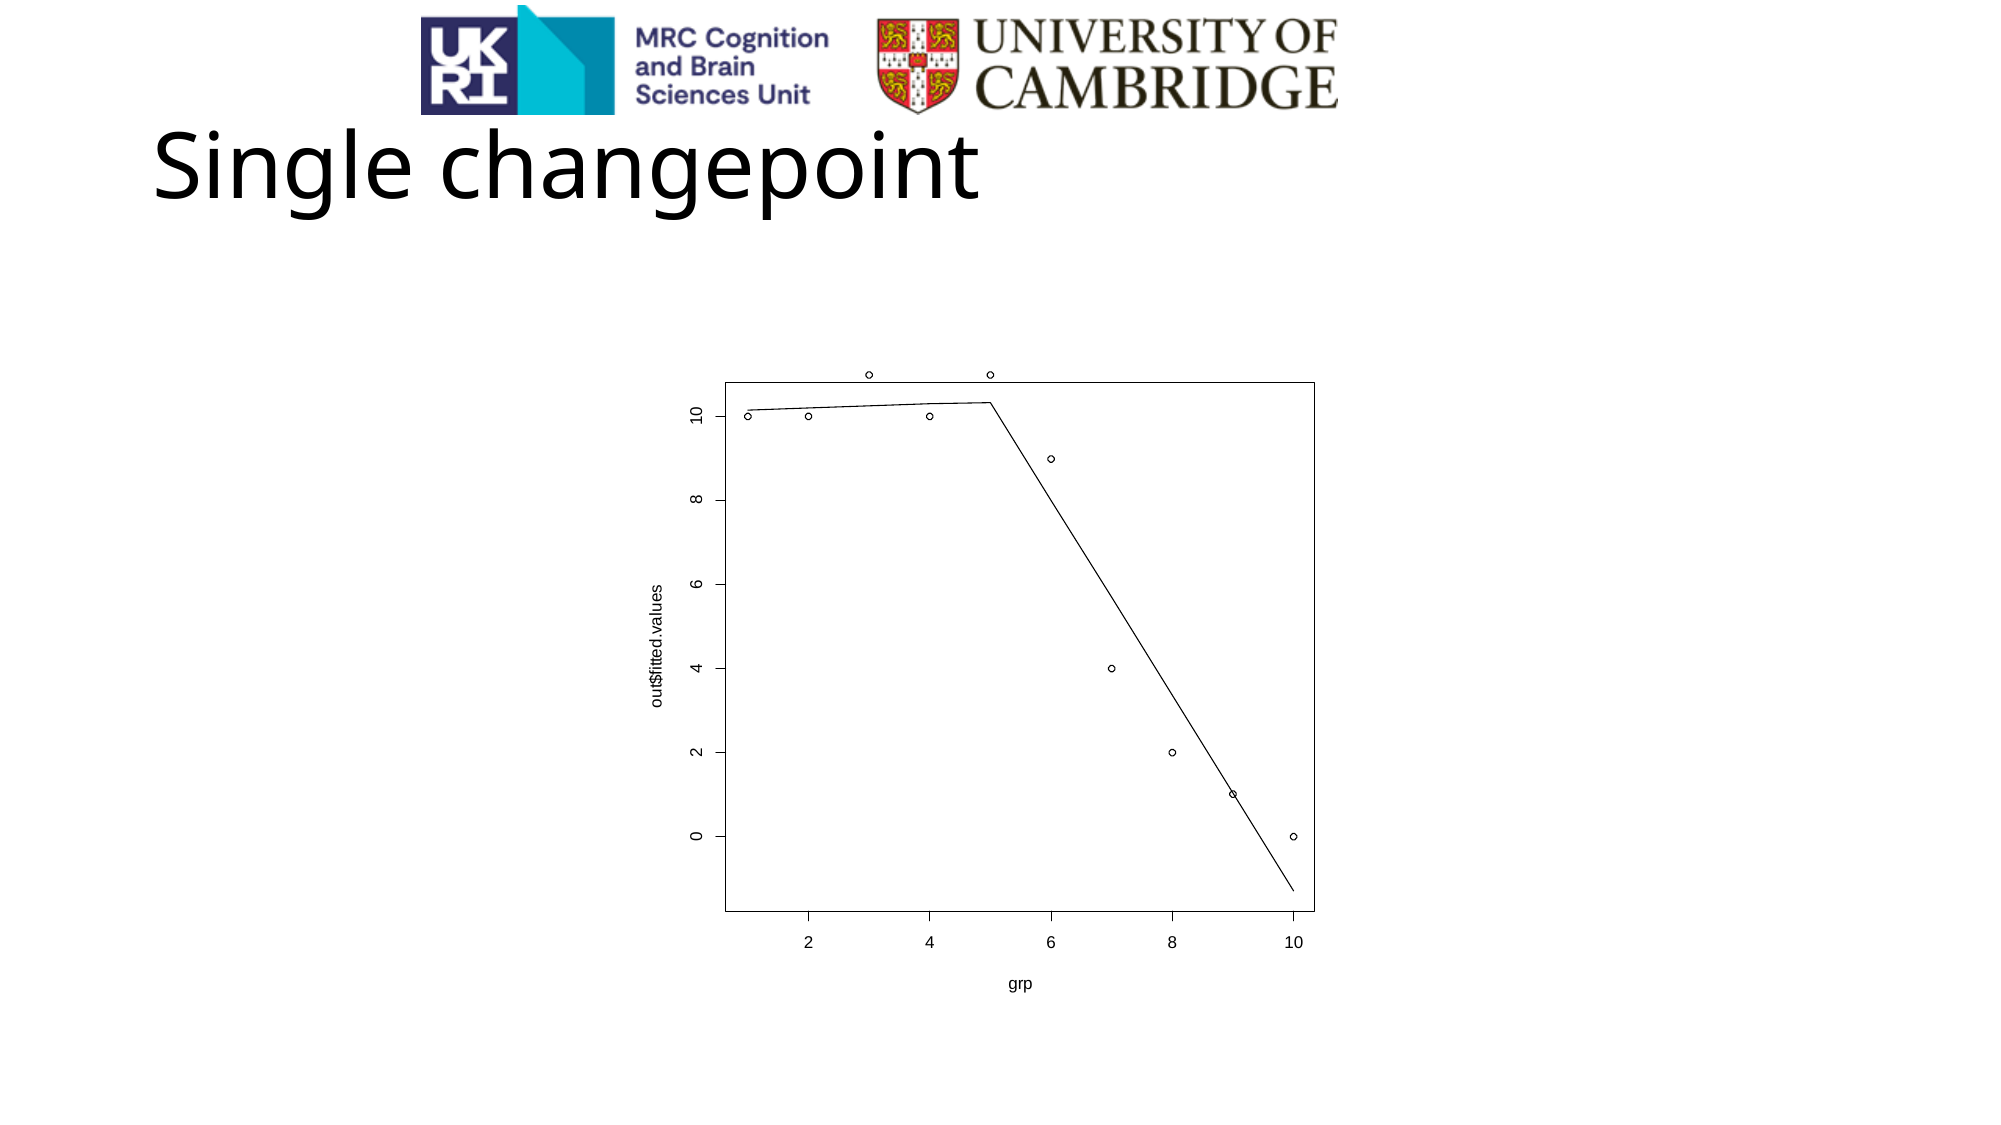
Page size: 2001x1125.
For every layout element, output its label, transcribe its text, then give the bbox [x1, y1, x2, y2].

picture [421, 5, 1338, 59]
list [642, 299, 1358, 1014]
title Single changepoint [137, 59, 1863, 278]
